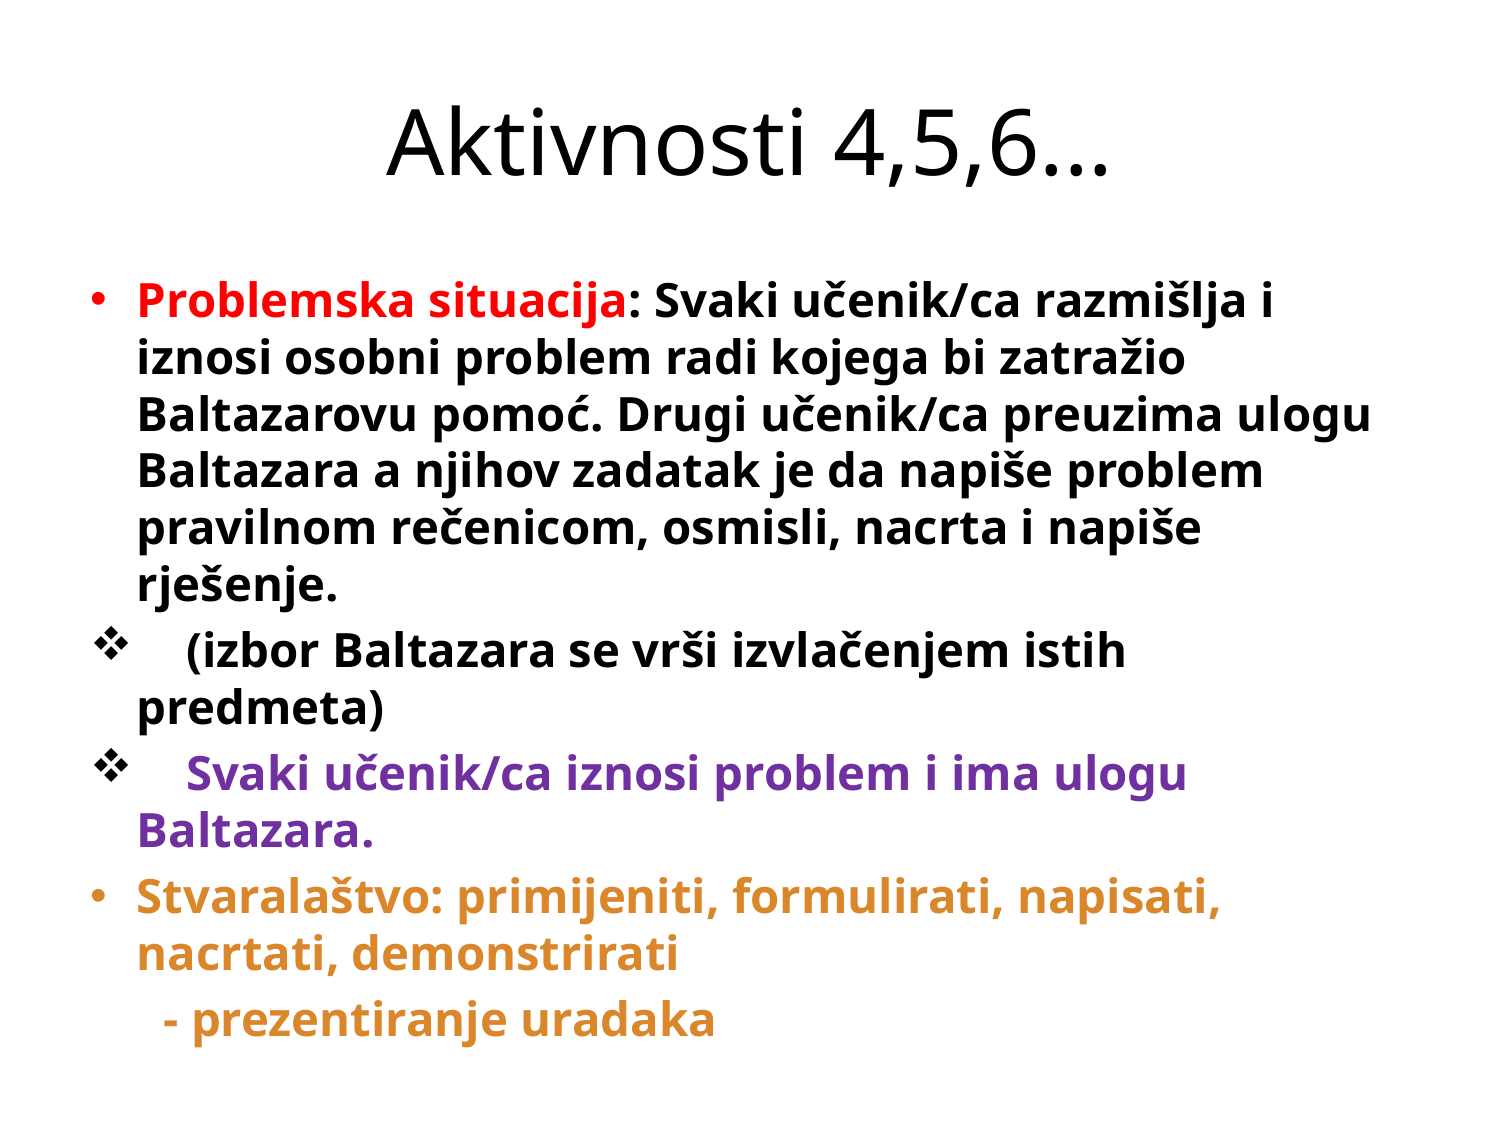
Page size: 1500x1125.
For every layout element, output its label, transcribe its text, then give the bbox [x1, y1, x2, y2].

list Problemska situacija: Svaki učenik/ca razmišlja i iznosi osobni problem radi kojega bi zatražio Baltazarovu pomoć. Drugi učenik/ca preuzima ulogu Baltazara a njihov zadatak je da napiše problem pravilnom rečenicom, osmisli, nacrta i napiše rješenje. (izbor Baltazara se vrši izvlačenjem istih predmeta) Svaki učenik/ca iznosi problem i ima ulogu Baltazara. Stvaralaštvo: primijeniti, formulirati, napisati, nacrtati, demonstrirati - prezentiranje uradaka [75, 262, 1425, 1055]
title Aktivnosti 4,5,6... [75, 45, 1425, 233]
